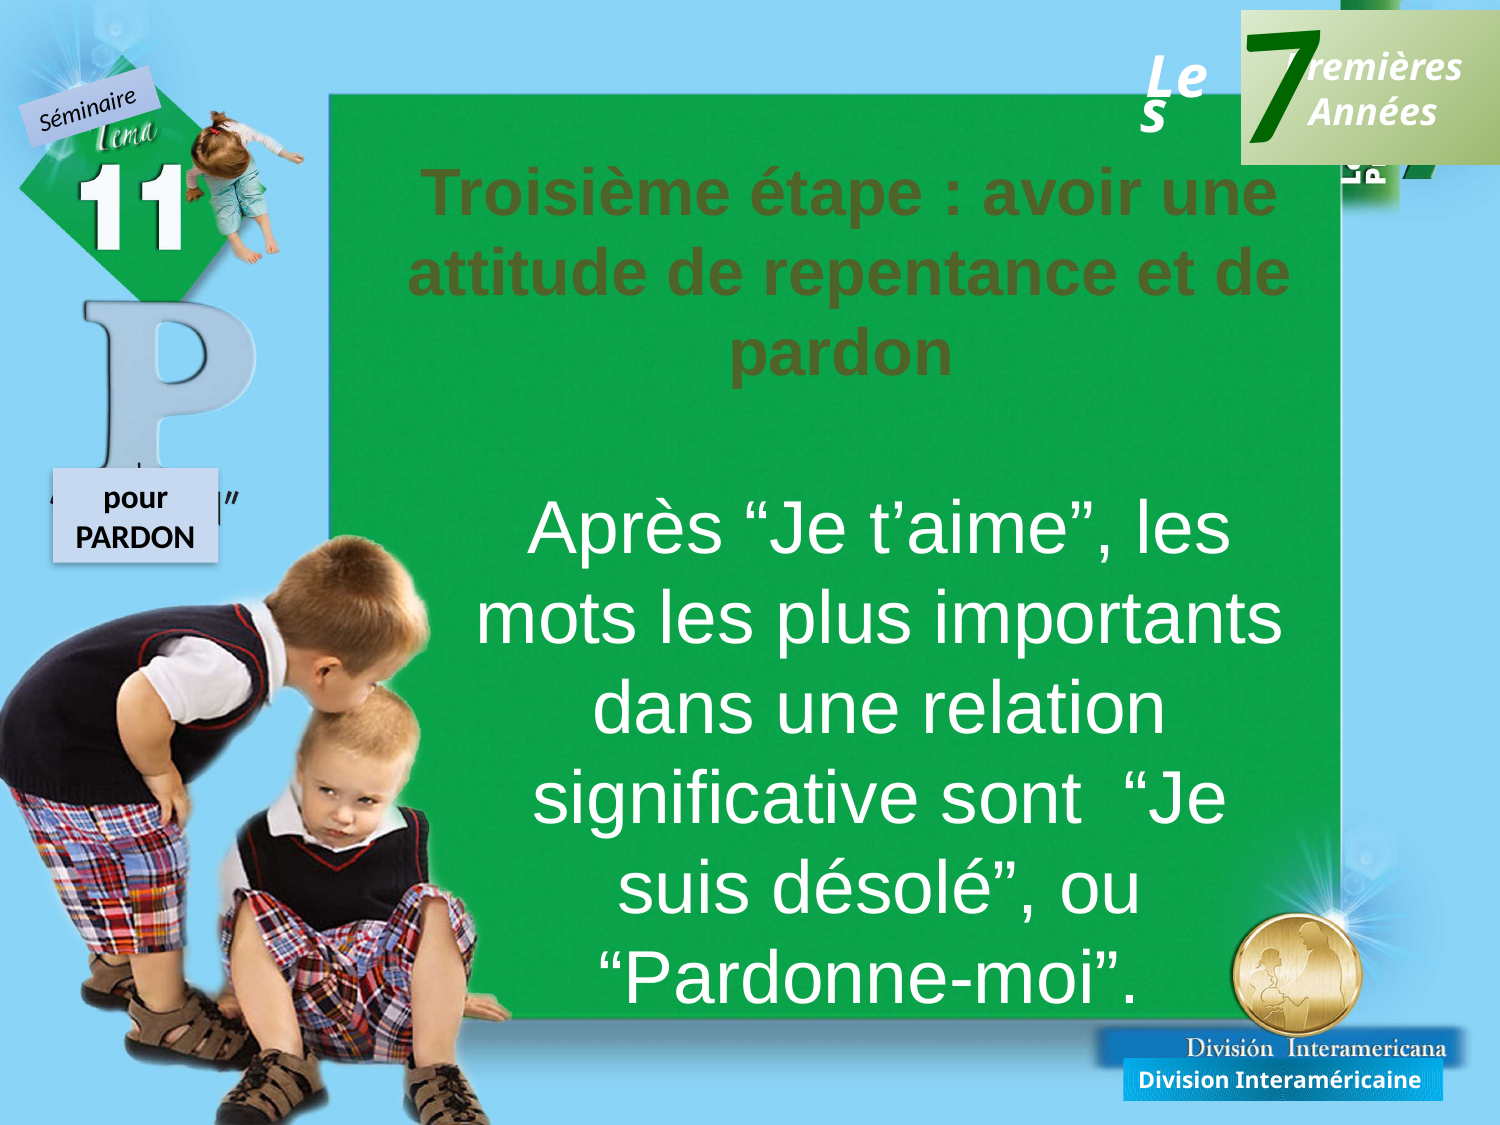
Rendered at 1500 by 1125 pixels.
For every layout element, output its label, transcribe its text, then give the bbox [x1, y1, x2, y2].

text_box Séminaire [18, 65, 162, 149]
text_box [1119, 0, 1500, 185]
text_box Troisième étape : avoir une attitude de repentance et de pardon Après “Je t’aime”, les mots les plus importants dans une relation significative sont “Je suis désolé”, ou “Pardonne-moi”. [383, 141, 1317, 1026]
text_box pour PARDON [53, 467, 219, 563]
text_box Division Interaméricaine [1123, 1058, 1444, 1101]
picture [0, 0, 1500, 1125]
